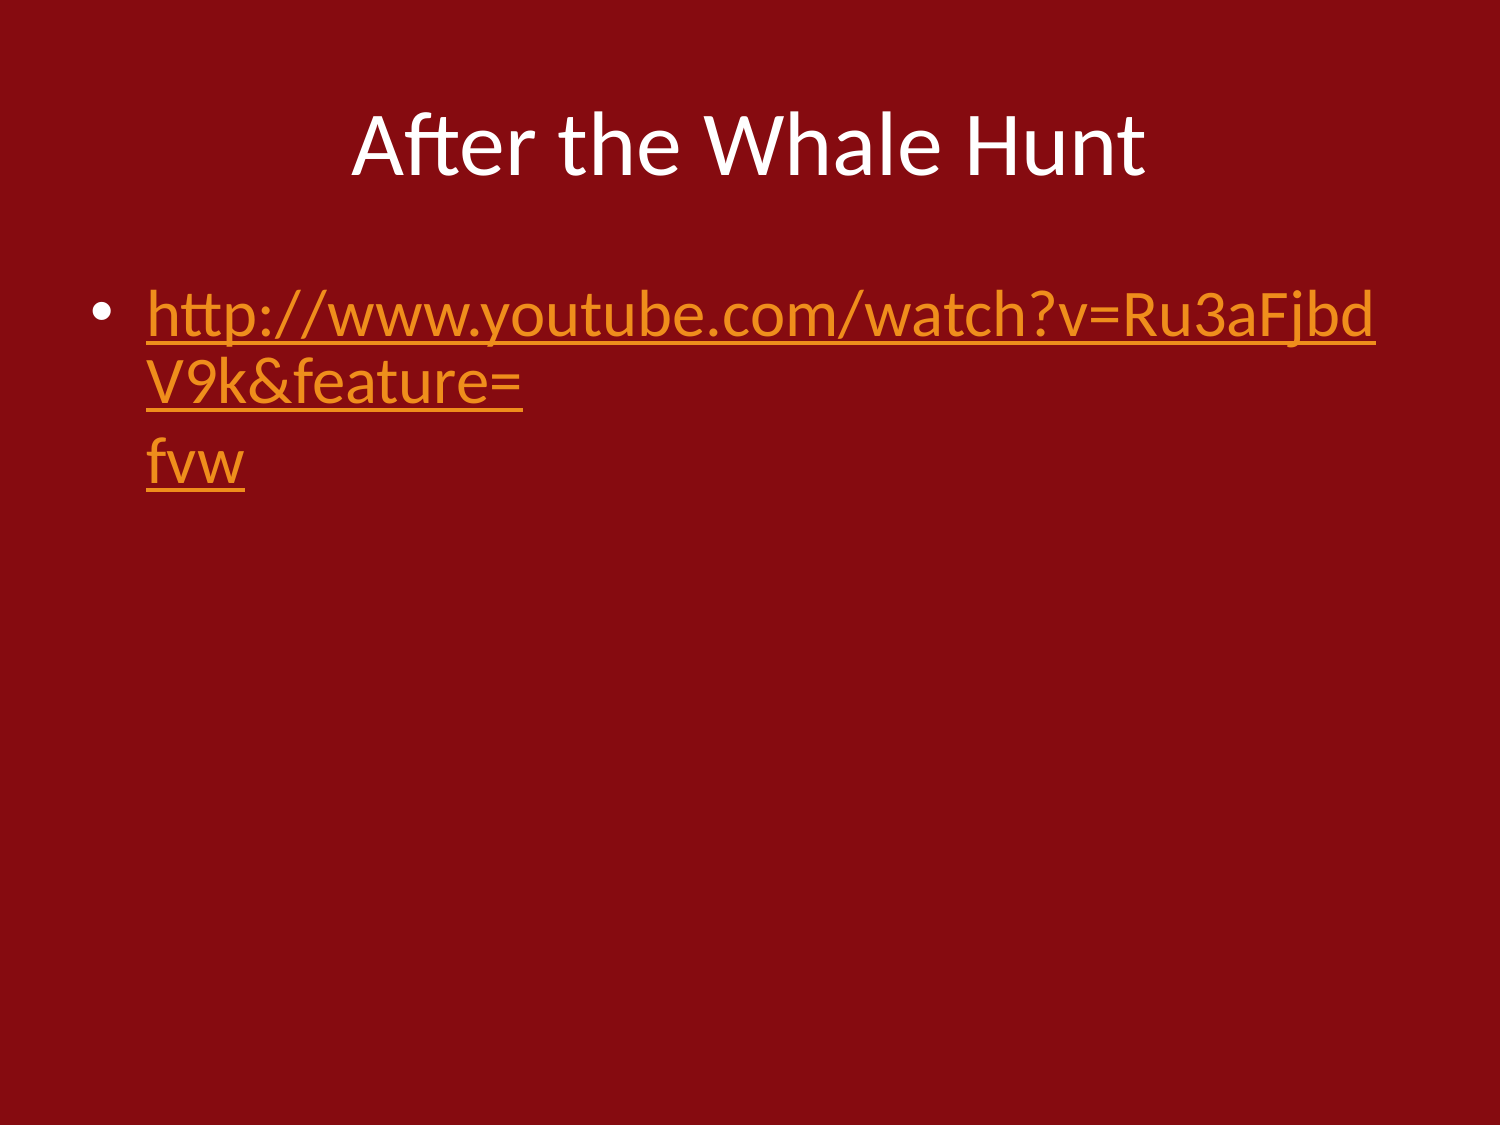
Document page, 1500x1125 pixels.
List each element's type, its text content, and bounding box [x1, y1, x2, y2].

title After the Whale Hunt [75, 45, 1425, 233]
list http://www.youtube.com/watch?v=Ru3aFjbdV9k&feature=fvw [75, 262, 1425, 1005]
